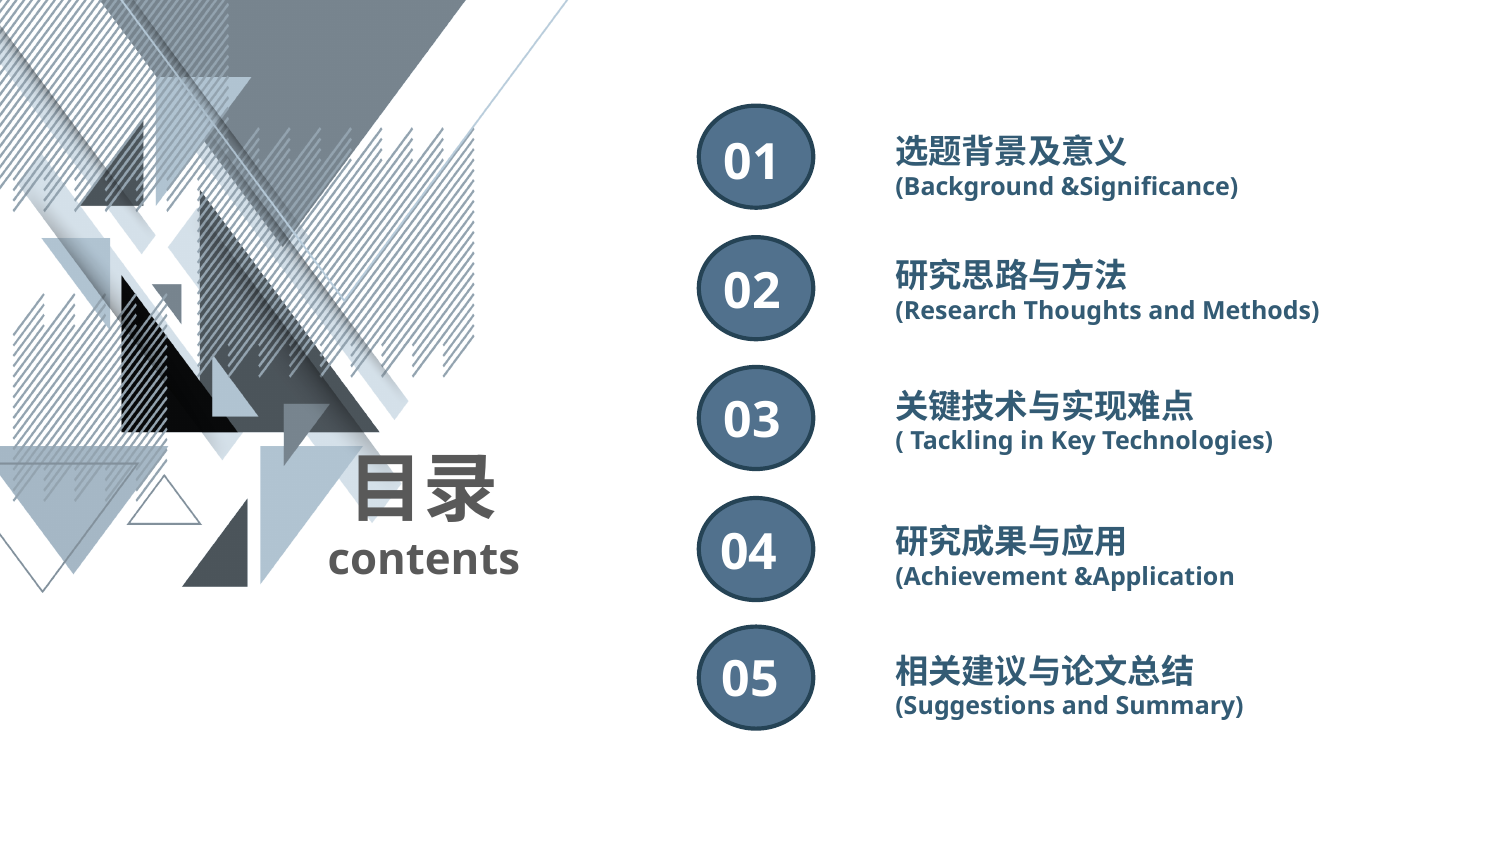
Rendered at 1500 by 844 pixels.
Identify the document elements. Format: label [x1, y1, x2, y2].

text_box [707, 209, 1249, 353]
text_box [704, 631, 1325, 721]
text_box [696, 392, 704, 444]
text_box [696, 529, 701, 569]
text_box [730, 466, 782, 472]
text_box [696, 125, 708, 188]
text_box [696, 262, 704, 314]
text_box [731, 726, 781, 731]
text_box [706, 356, 1325, 461]
picture [0, 0, 598, 593]
text_box [696, 657, 701, 698]
text_box [735, 599, 777, 603]
text_box [704, 492, 1325, 594]
text_box [711, 97, 1231, 203]
